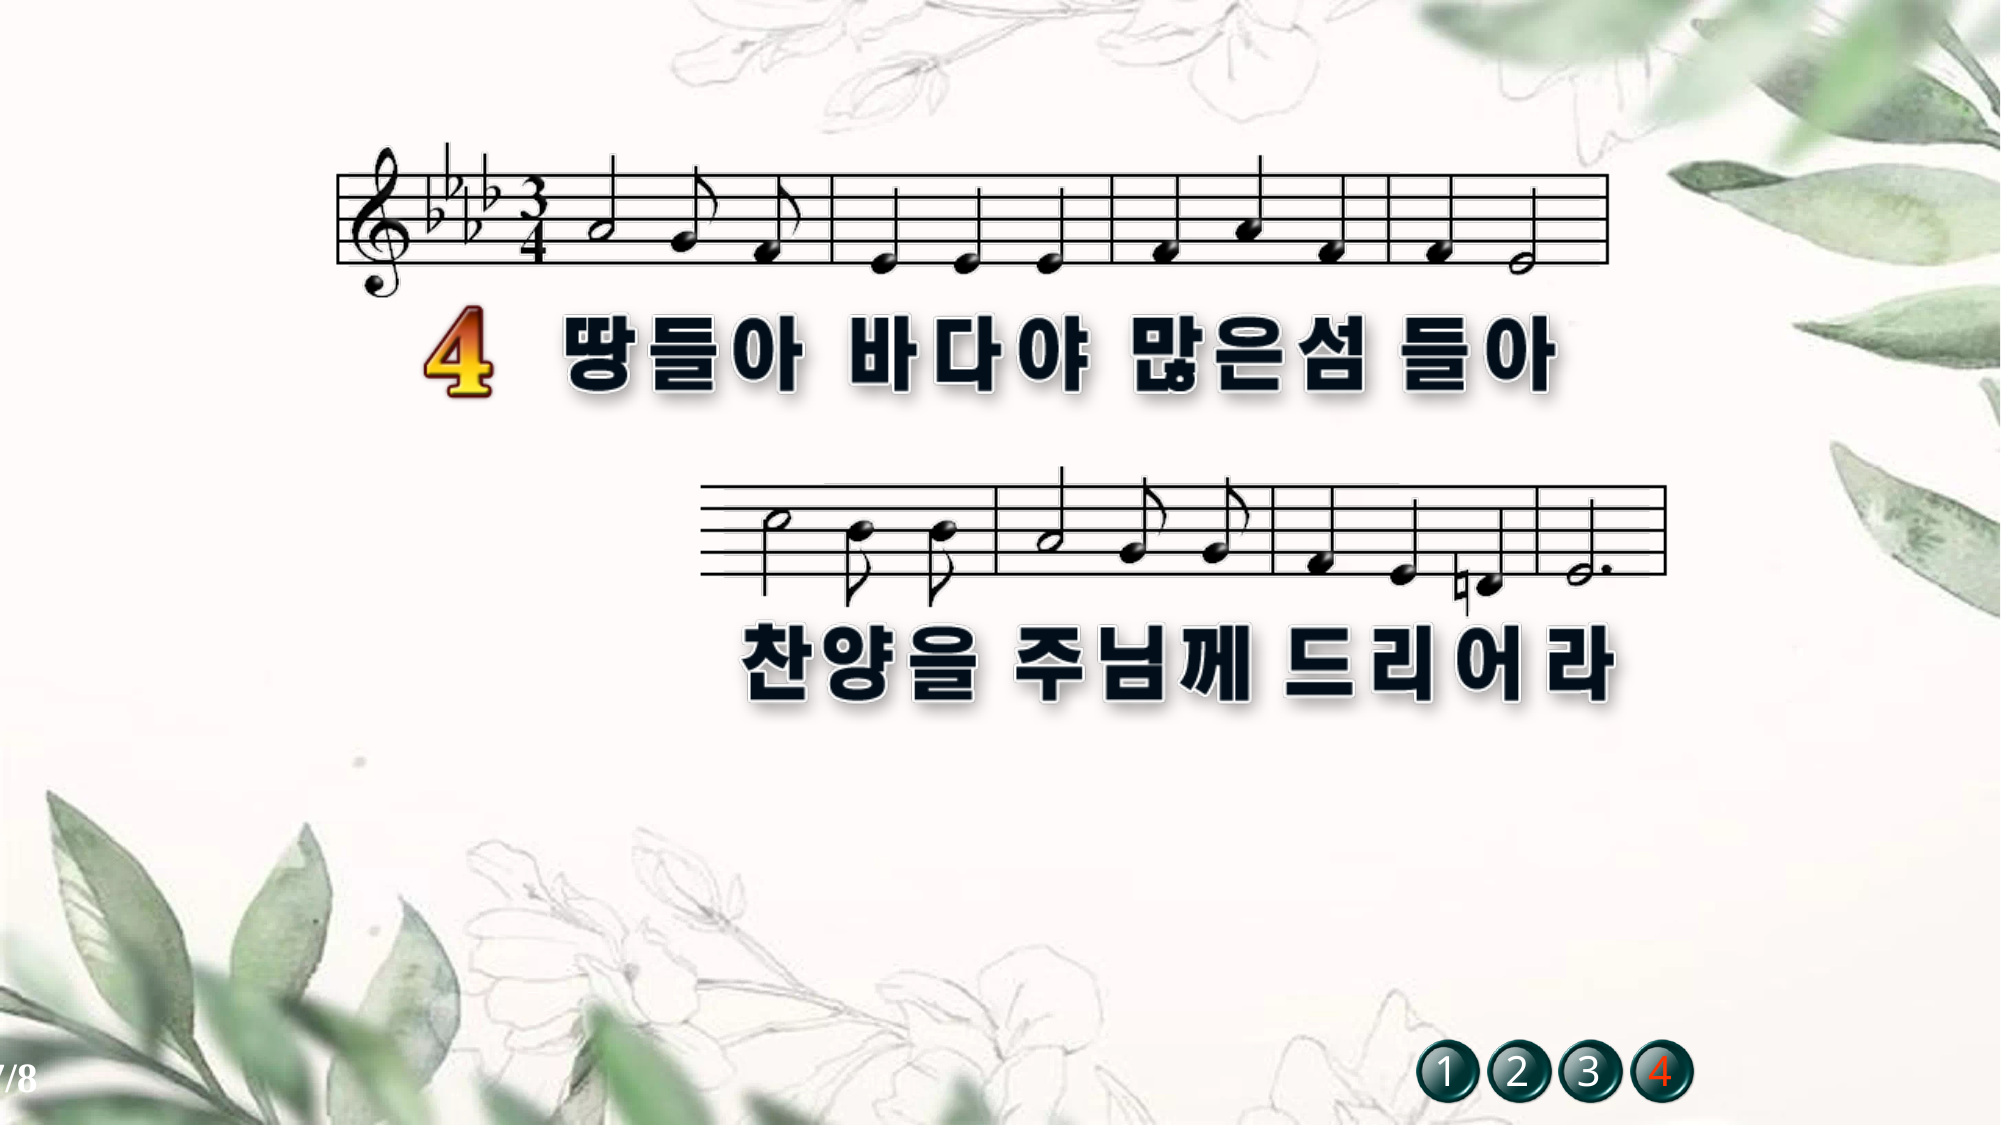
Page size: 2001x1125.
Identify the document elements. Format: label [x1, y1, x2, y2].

text_box [1627, 1035, 1697, 1106]
text_box [1555, 1035, 1626, 1106]
text_box [1484, 1035, 1555, 1106]
picture [0, 0, 2001, 1125]
text_box [1413, 1035, 1484, 1106]
